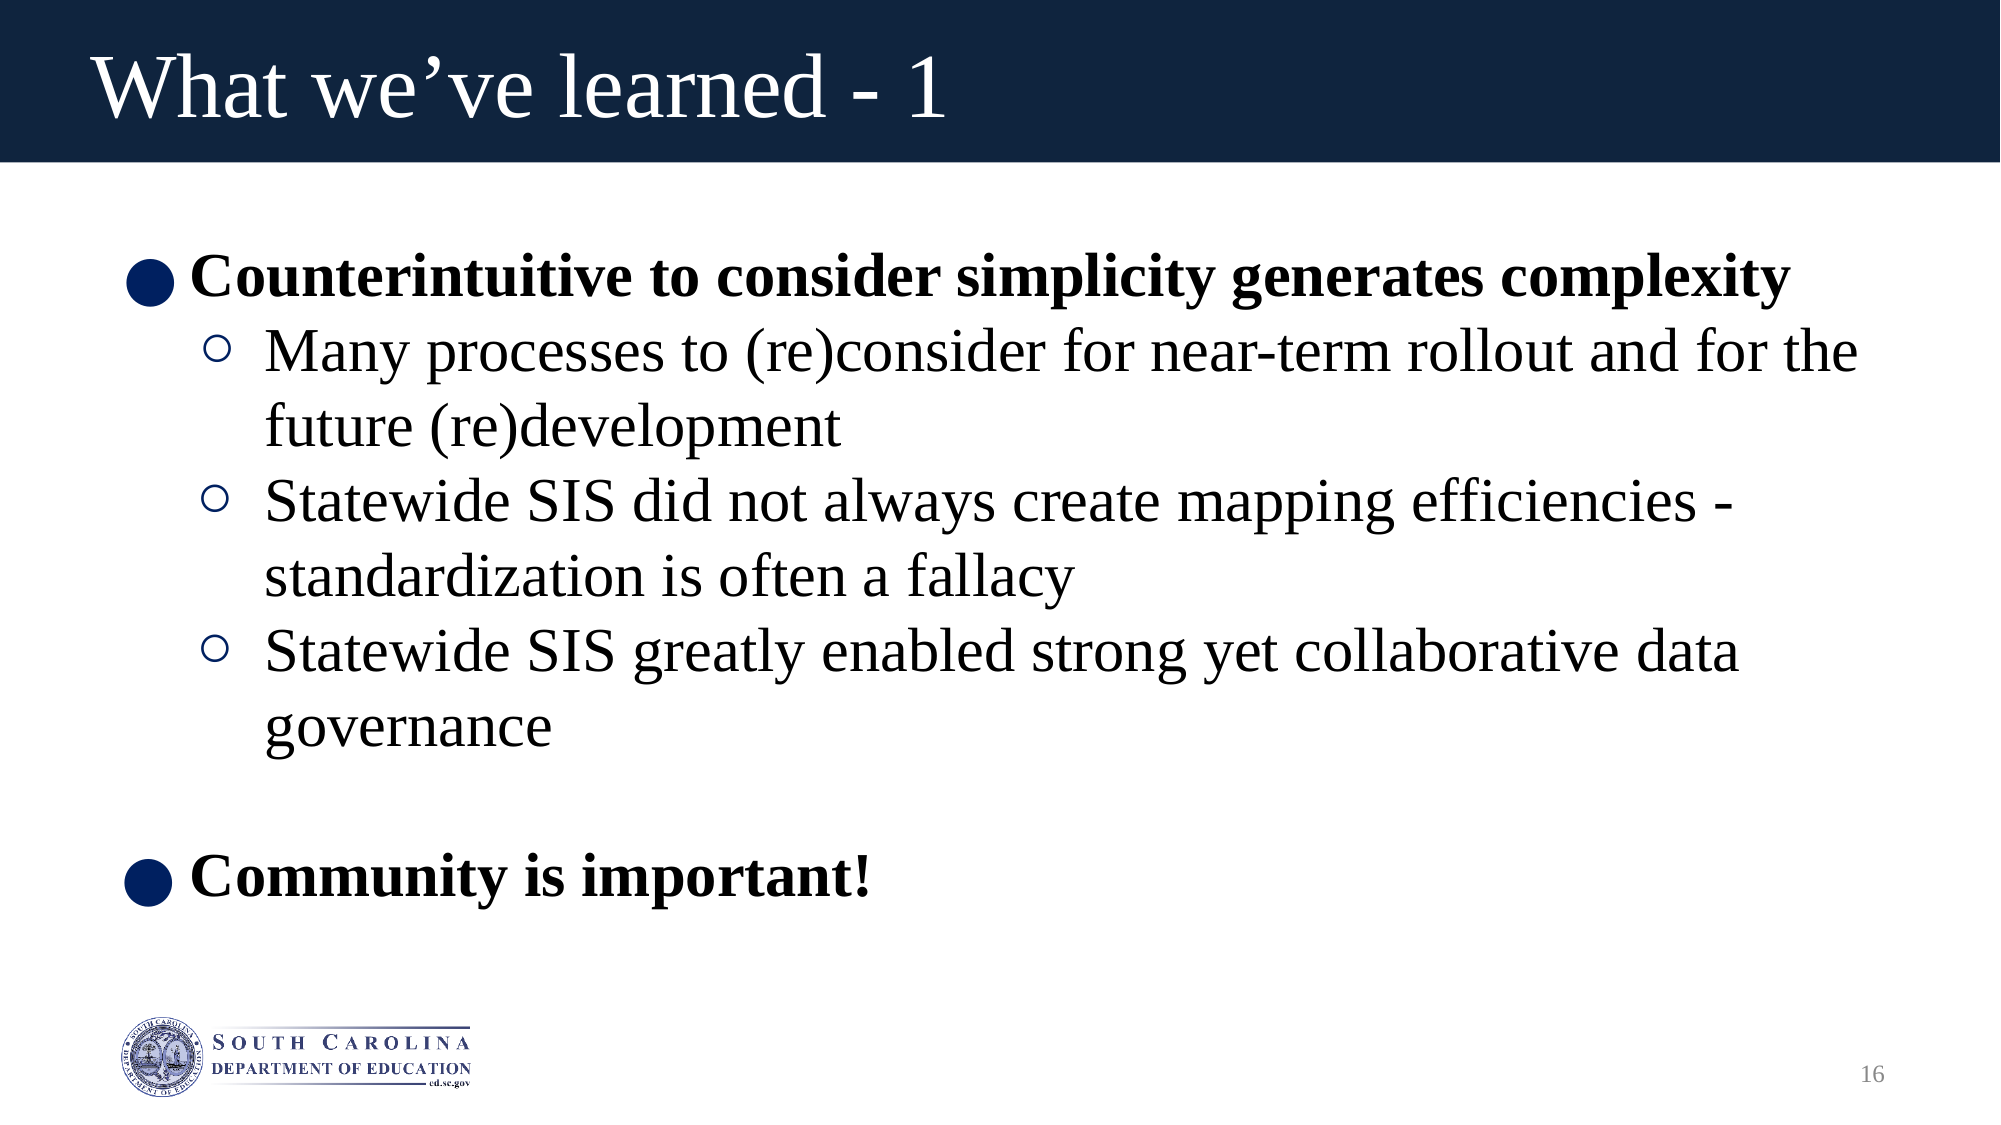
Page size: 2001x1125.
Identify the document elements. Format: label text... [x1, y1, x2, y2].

picture [99, 1004, 493, 1110]
slide_number 16 [1433, 1042, 1900, 1103]
title What we’ve learned - 1 [0, 0, 2000, 163]
list Counterintuitive to consider simplicity generates complexity Many processes to (re)consider for near-term rollout and for the future (re)development Statewide SIS did not always create mapping efficiencies - standardization is often a fallacy Statewide SIS greatly enabled strong yet collaborative data governance Community is important! [99, 226, 1900, 875]
